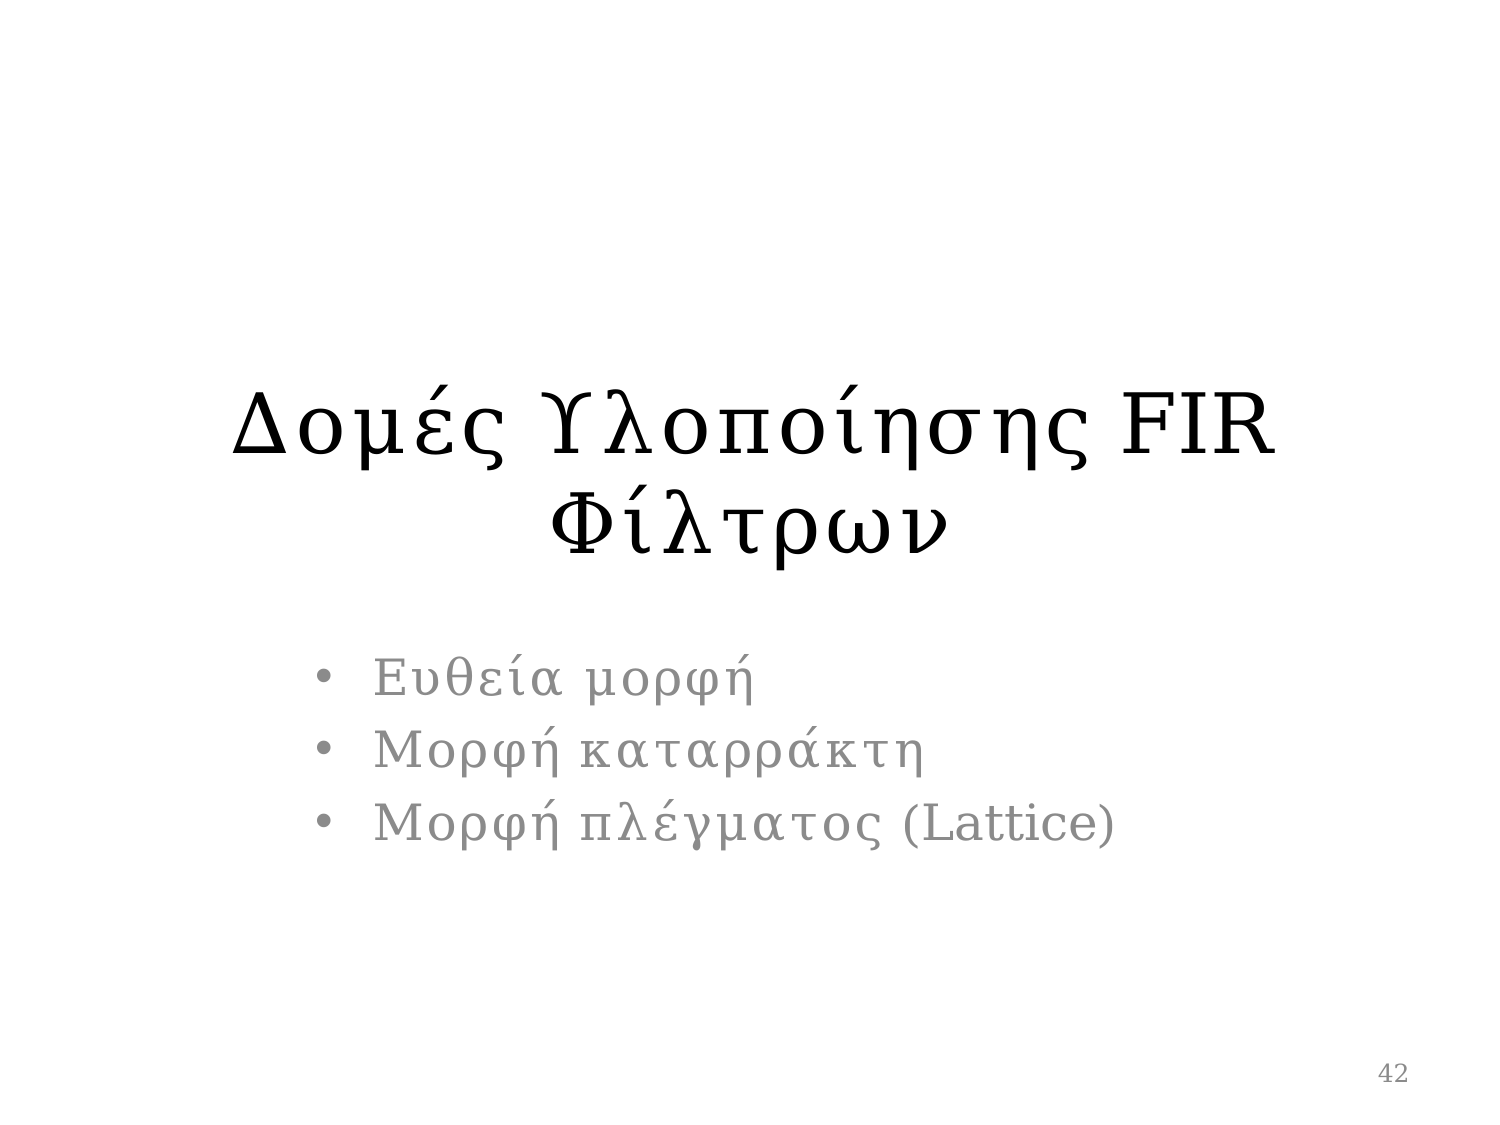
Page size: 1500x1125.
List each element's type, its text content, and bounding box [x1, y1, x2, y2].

subtitle Ευθεία μορφή Μορφή καταρράκτη Μορφή πλέγματος (Lattice) [225, 637, 1275, 925]
title Δομές Υλοποίησης FIR Φίλτρων [112, 349, 1388, 591]
slide_number 42 [1074, 1042, 1425, 1103]
